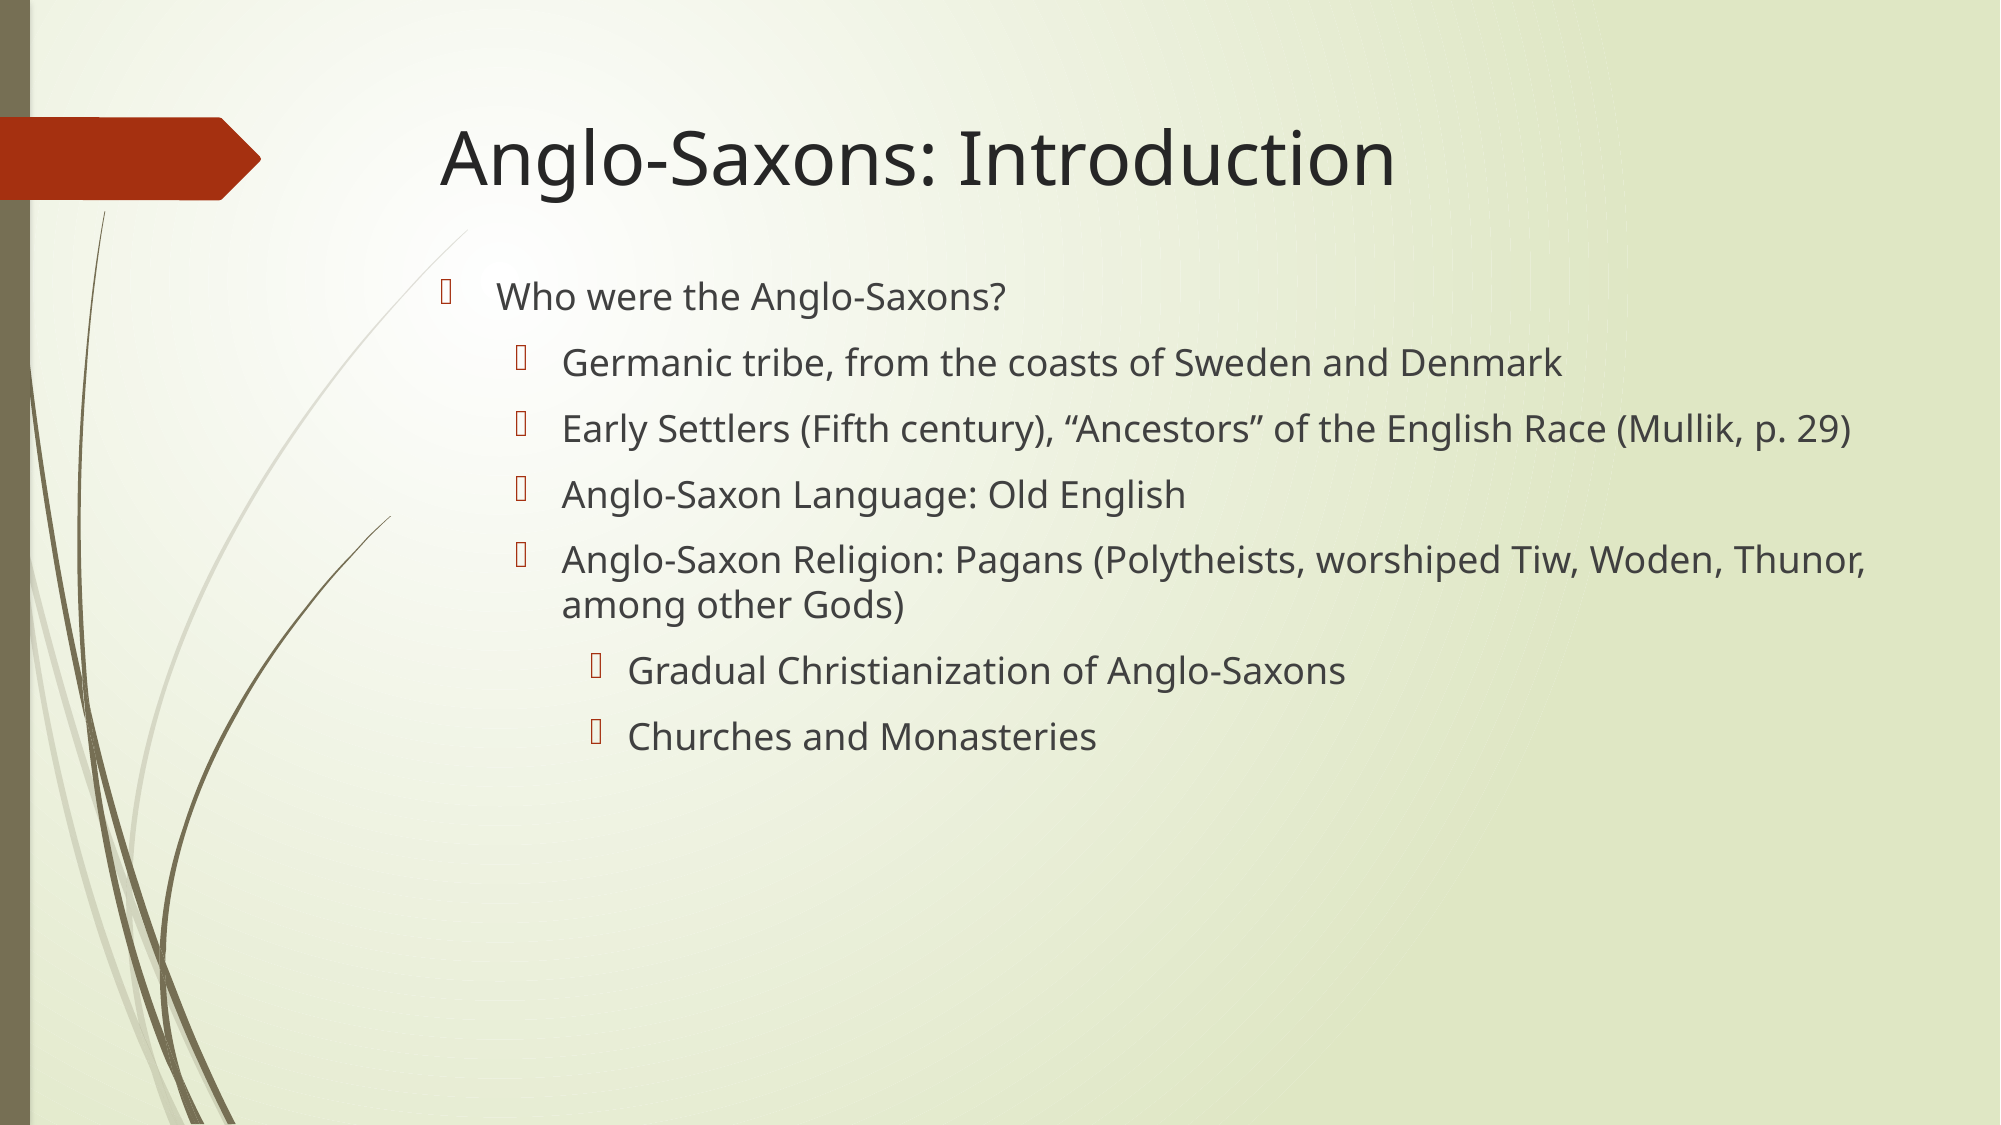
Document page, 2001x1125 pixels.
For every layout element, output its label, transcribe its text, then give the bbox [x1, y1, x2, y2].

list Who were the Anglo-Saxons? Germanic tribe, from the coasts of Sweden and Denmark Early Settlers (Fifth century), “Ancestors” of the English Race (Mullik, p. 29) Anglo-Saxon Language: Old English Anglo-Saxon Religion: Pagans (Polytheists, worshiped Tiw, Woden, Thunor, among other Gods) Gradual Christianization of Anglo-Saxons Churches and Monasteries [424, 265, 1888, 987]
title Anglo-Saxons: Introduction [425, 102, 1888, 265]
